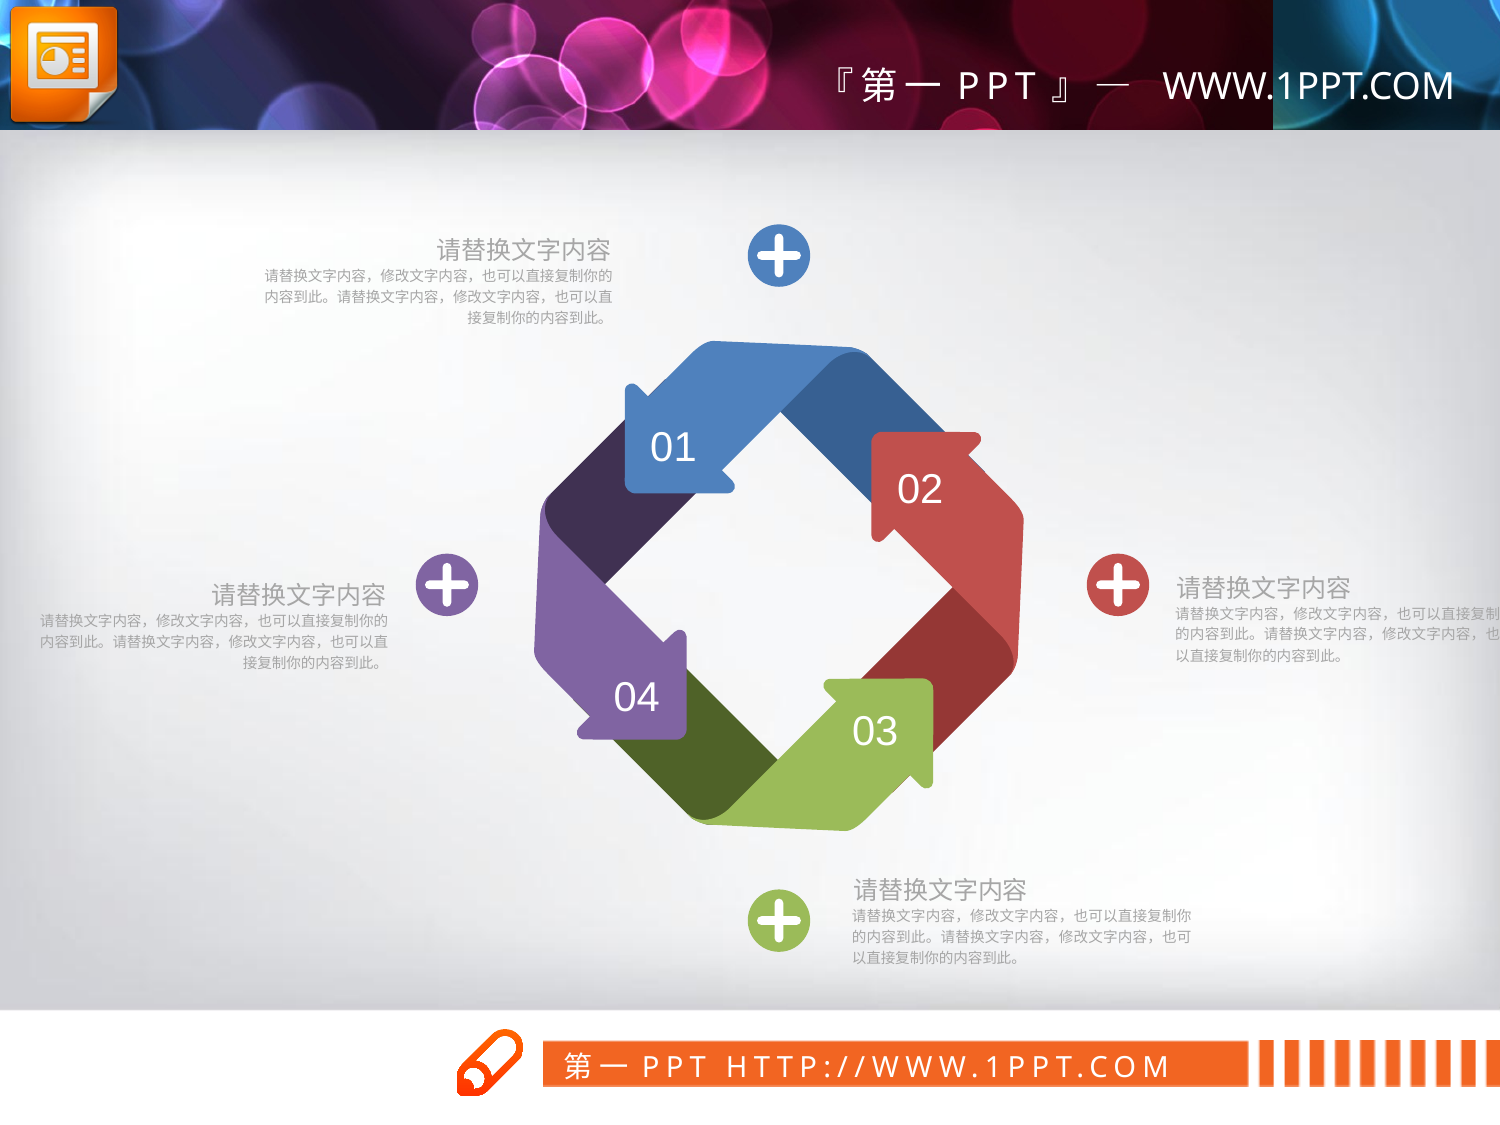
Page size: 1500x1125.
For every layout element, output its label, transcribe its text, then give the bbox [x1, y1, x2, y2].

text_box 请替换文字内容，修改文字内容，也可以直接复制你的内容到此。请替换文字内容，修改文字内容，也可以直接复制你的内容到此。 [17, 600, 403, 679]
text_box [747, 911, 811, 953]
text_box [415, 553, 458, 617]
text_box 请替换文字内容 [196, 565, 402, 617]
text_box 请替换文字内容 [1161, 558, 1367, 610]
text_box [463, 269, 1095, 902]
picture [0, 0, 1500, 1012]
text_box 请替换文字内容，修改文字内容，也可以直接复制你的内容到此。请替换文字内容，修改文字内容，也可以直接复制你的内容到此。 [242, 255, 459, 334]
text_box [1099, 553, 1150, 617]
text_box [747, 224, 811, 268]
picture [543, 1040, 1500, 1087]
text_box 请替换文字内容，修改文字内容，也可以直接复制你的内容到此。请替换文字内容，修改文字内容，也可以直接复制你的内容到此。 [837, 896, 1207, 974]
text_box 请替换文字内容，修改文字内容，也可以直接复制你的内容到此。请替换文字内容，修改文字内容，也可以直接复制你的内容到此。 [1160, 593, 1500, 672]
text_box 请替换文字内容 [421, 220, 626, 272]
